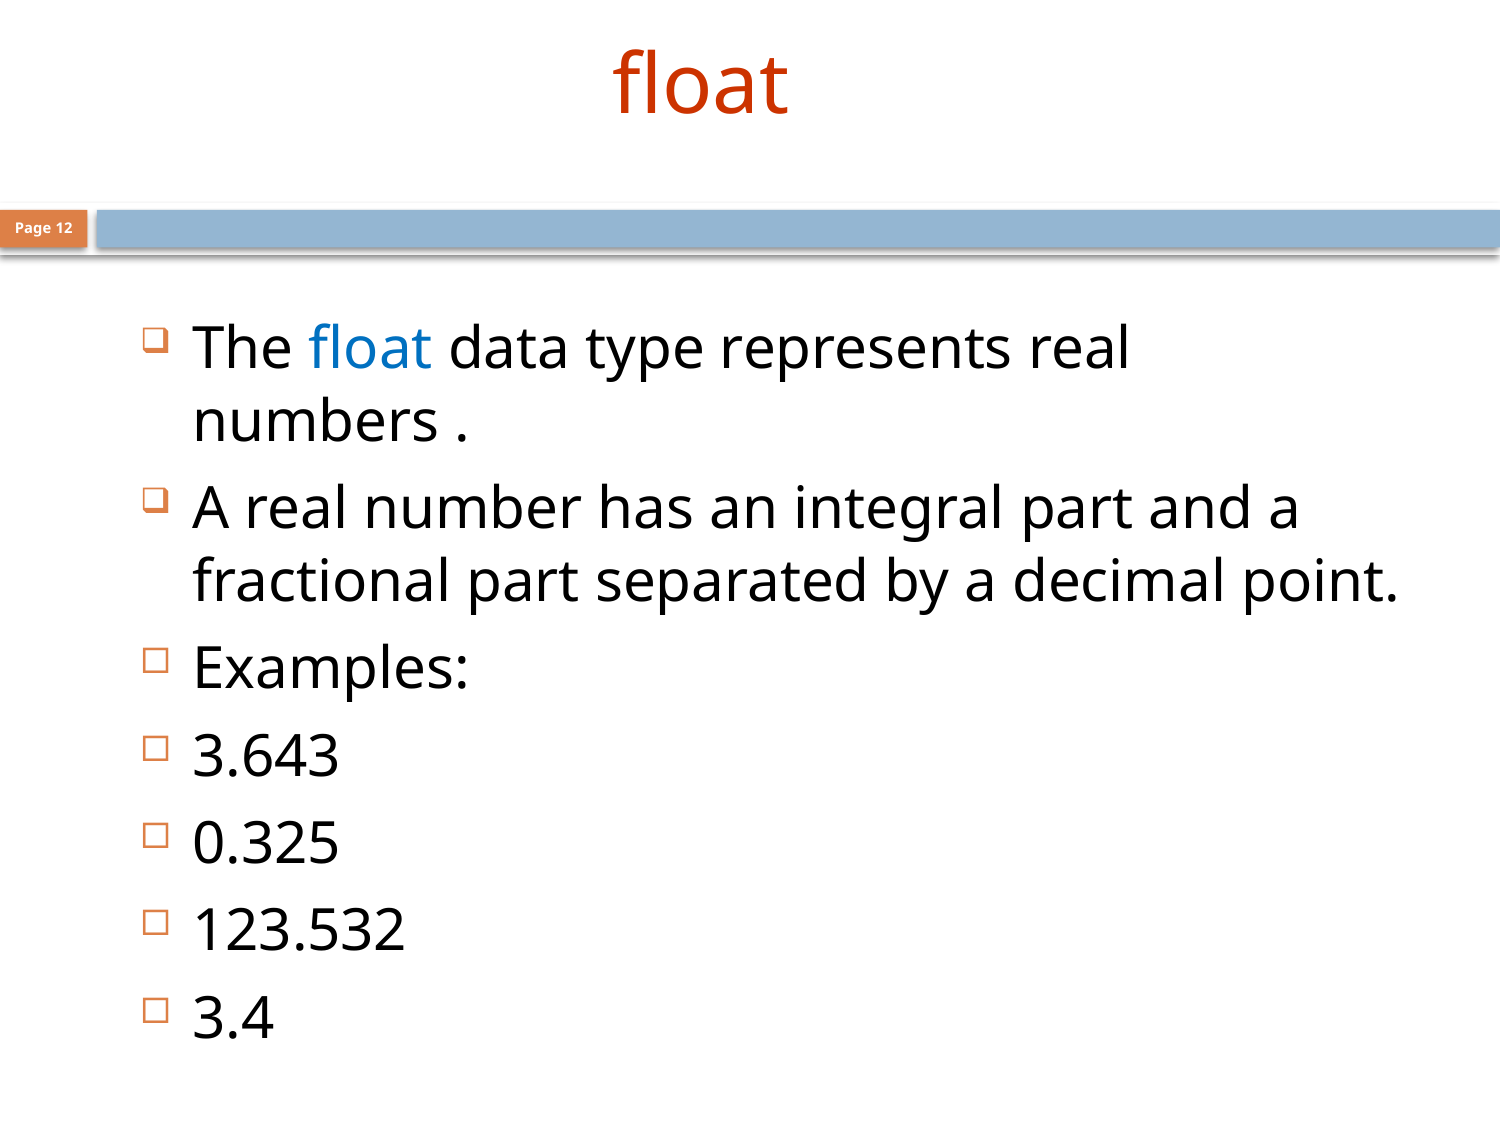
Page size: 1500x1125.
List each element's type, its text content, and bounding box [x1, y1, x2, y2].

list The float data type represents real numbers . A real number has an integral part and a fractional part separated by a decimal point. Examples: 3.643 0.325 123.532 3.4 [124, 299, 1438, 976]
text_box float [137, 0, 1265, 138]
slide_number Page 12 [0, 208, 88, 249]
